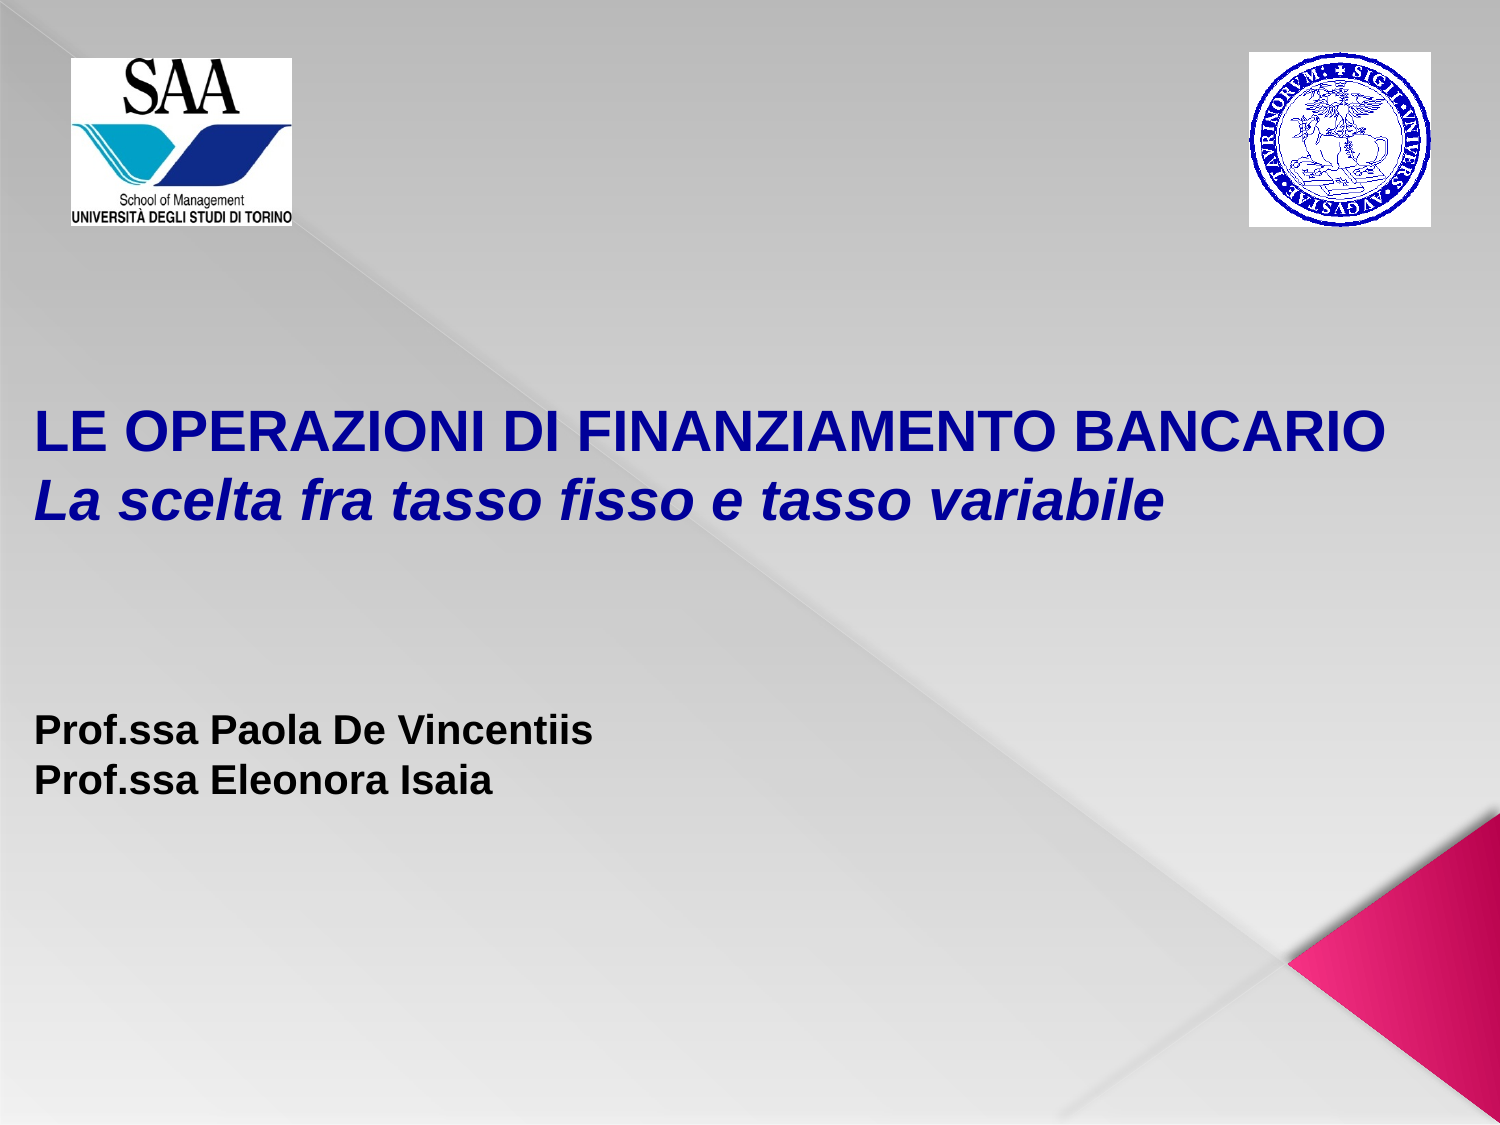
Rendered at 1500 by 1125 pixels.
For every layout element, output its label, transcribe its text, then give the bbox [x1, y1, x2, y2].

text_box LE OPERAZIONI DI FINANZIAMENTO BANCARIO La scelta fra tasso fisso e tasso variabile Prof.ssa Paola De Vincentiis Prof.ssa Eleonora Isaia [18, 351, 1478, 704]
picture [71, 58, 292, 226]
subtitle [73, 704, 1426, 764]
picture [1248, 52, 1431, 227]
